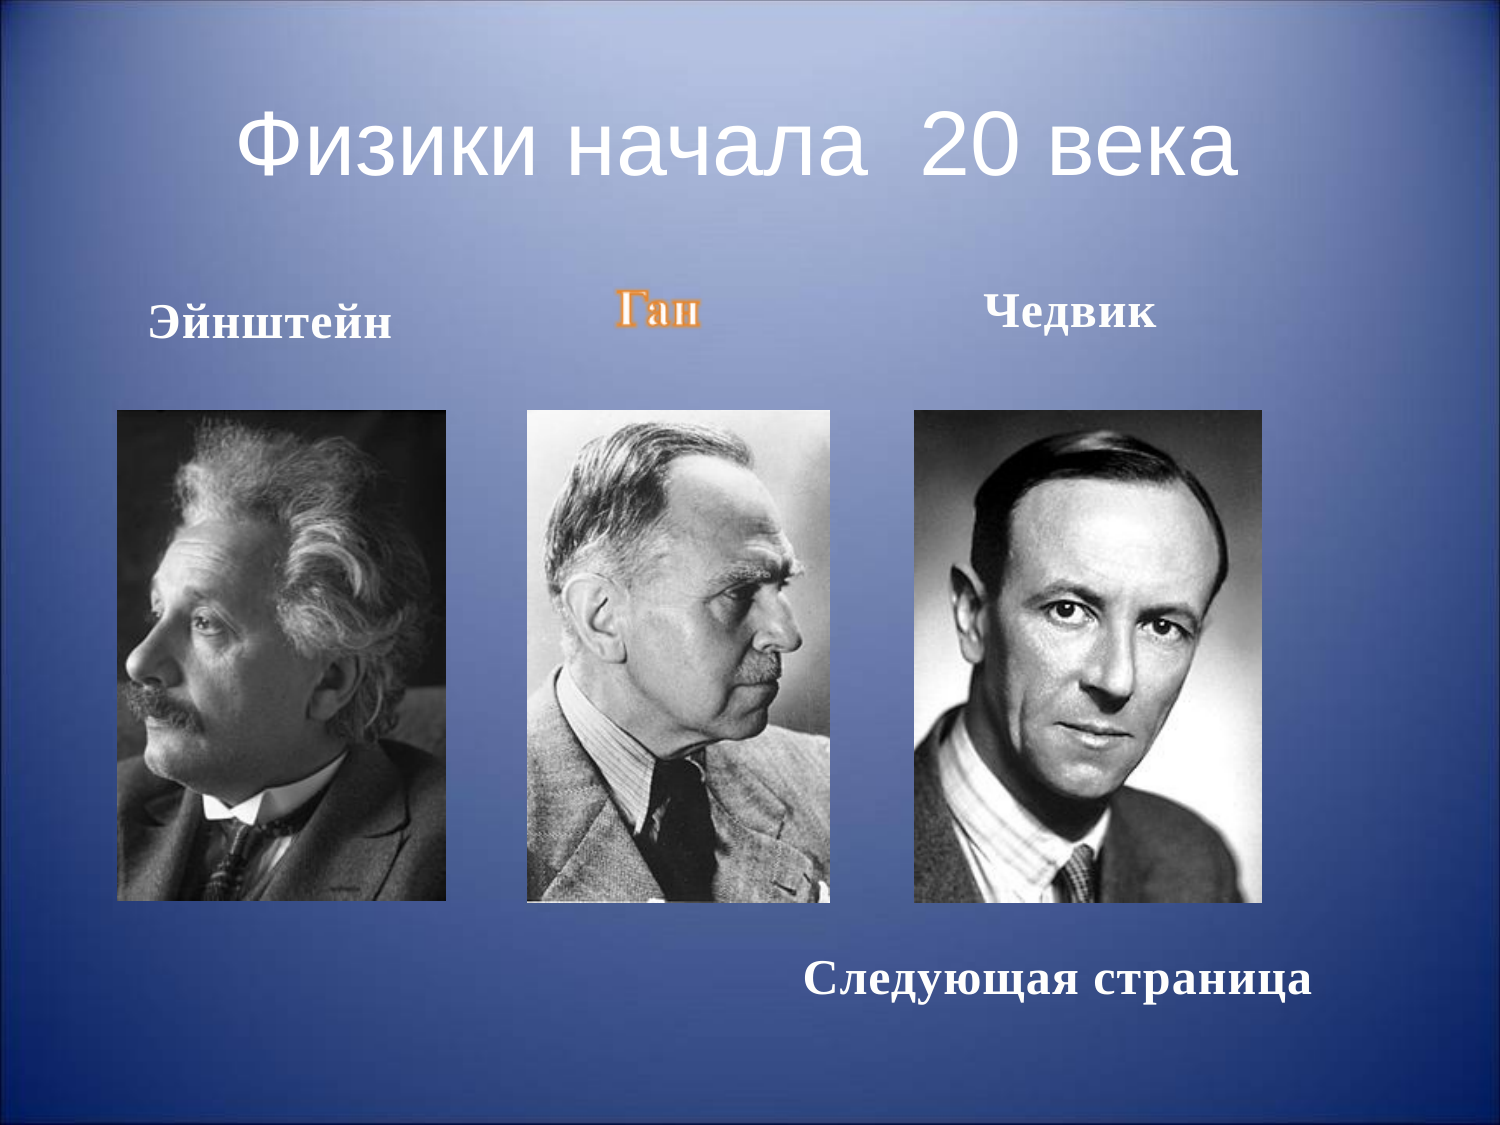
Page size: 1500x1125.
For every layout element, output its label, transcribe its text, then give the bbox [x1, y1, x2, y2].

text_box Чедвик [914, 269, 1226, 345]
title Физики начала 20 века [74, 44, 1426, 233]
picture [0, 0, 1500, 1125]
text_box Эйнштейн [93, 281, 446, 356]
list [81, 245, 1433, 989]
text_box Следующая страница [787, 937, 1328, 1013]
